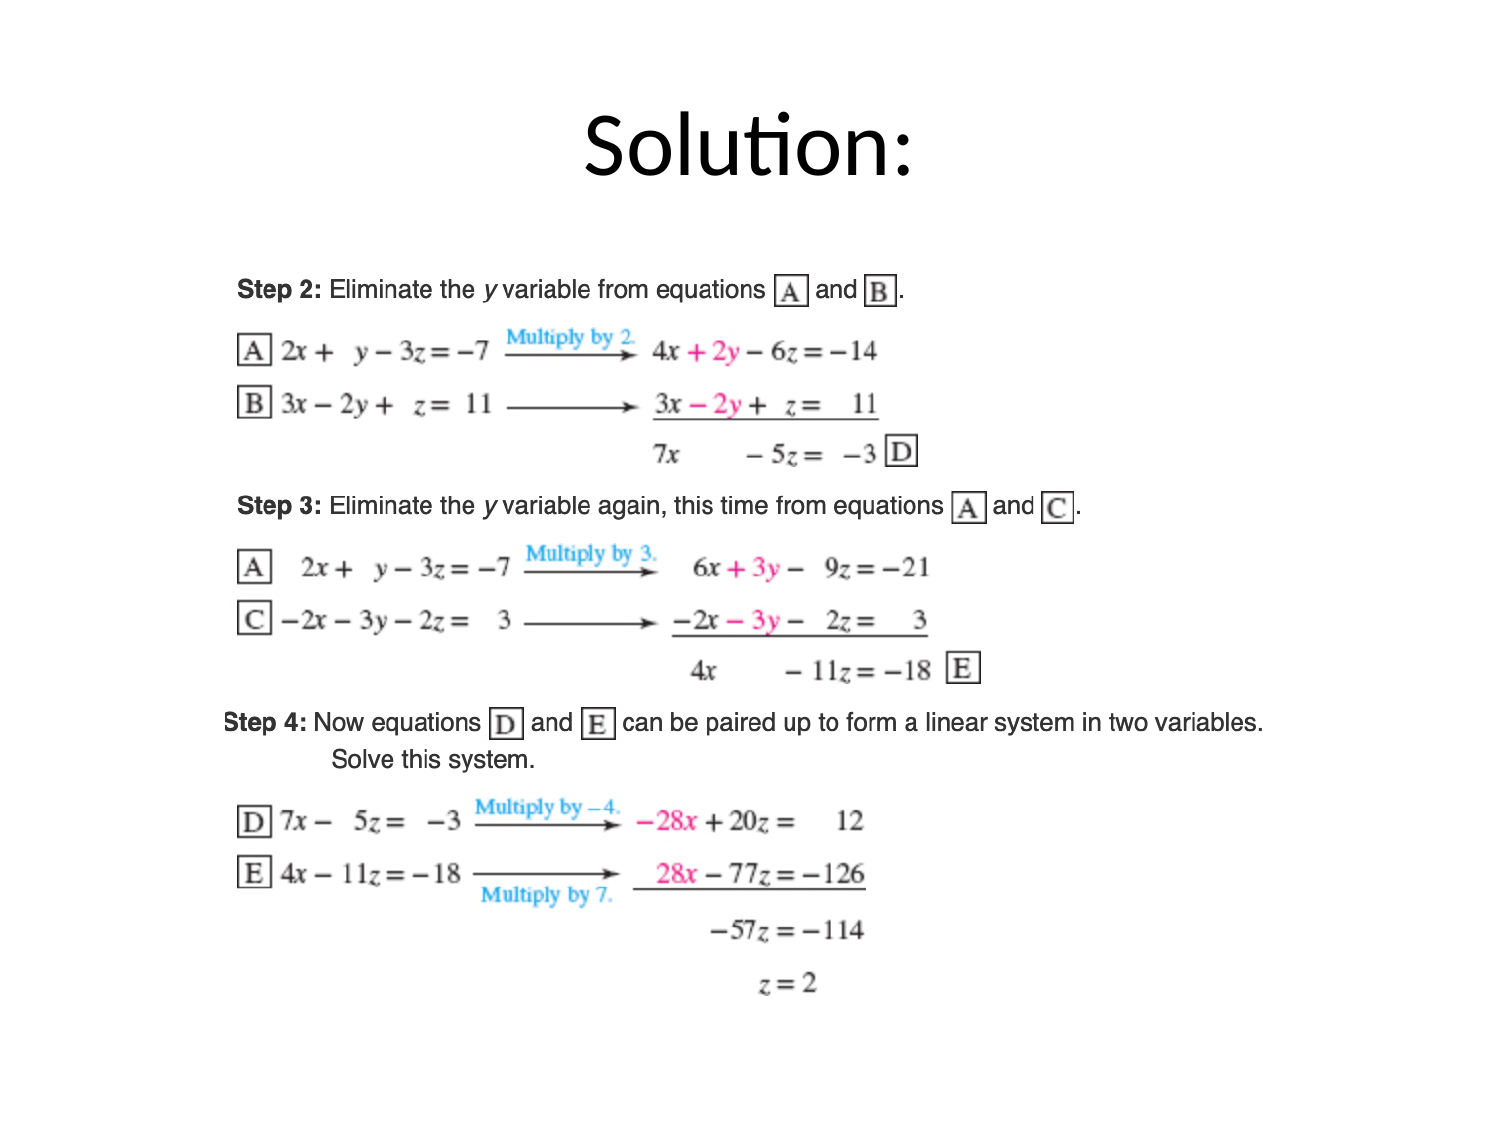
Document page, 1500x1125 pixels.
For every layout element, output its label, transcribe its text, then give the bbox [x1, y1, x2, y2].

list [74, 262, 1426, 1006]
title Solution: [75, 45, 1425, 233]
